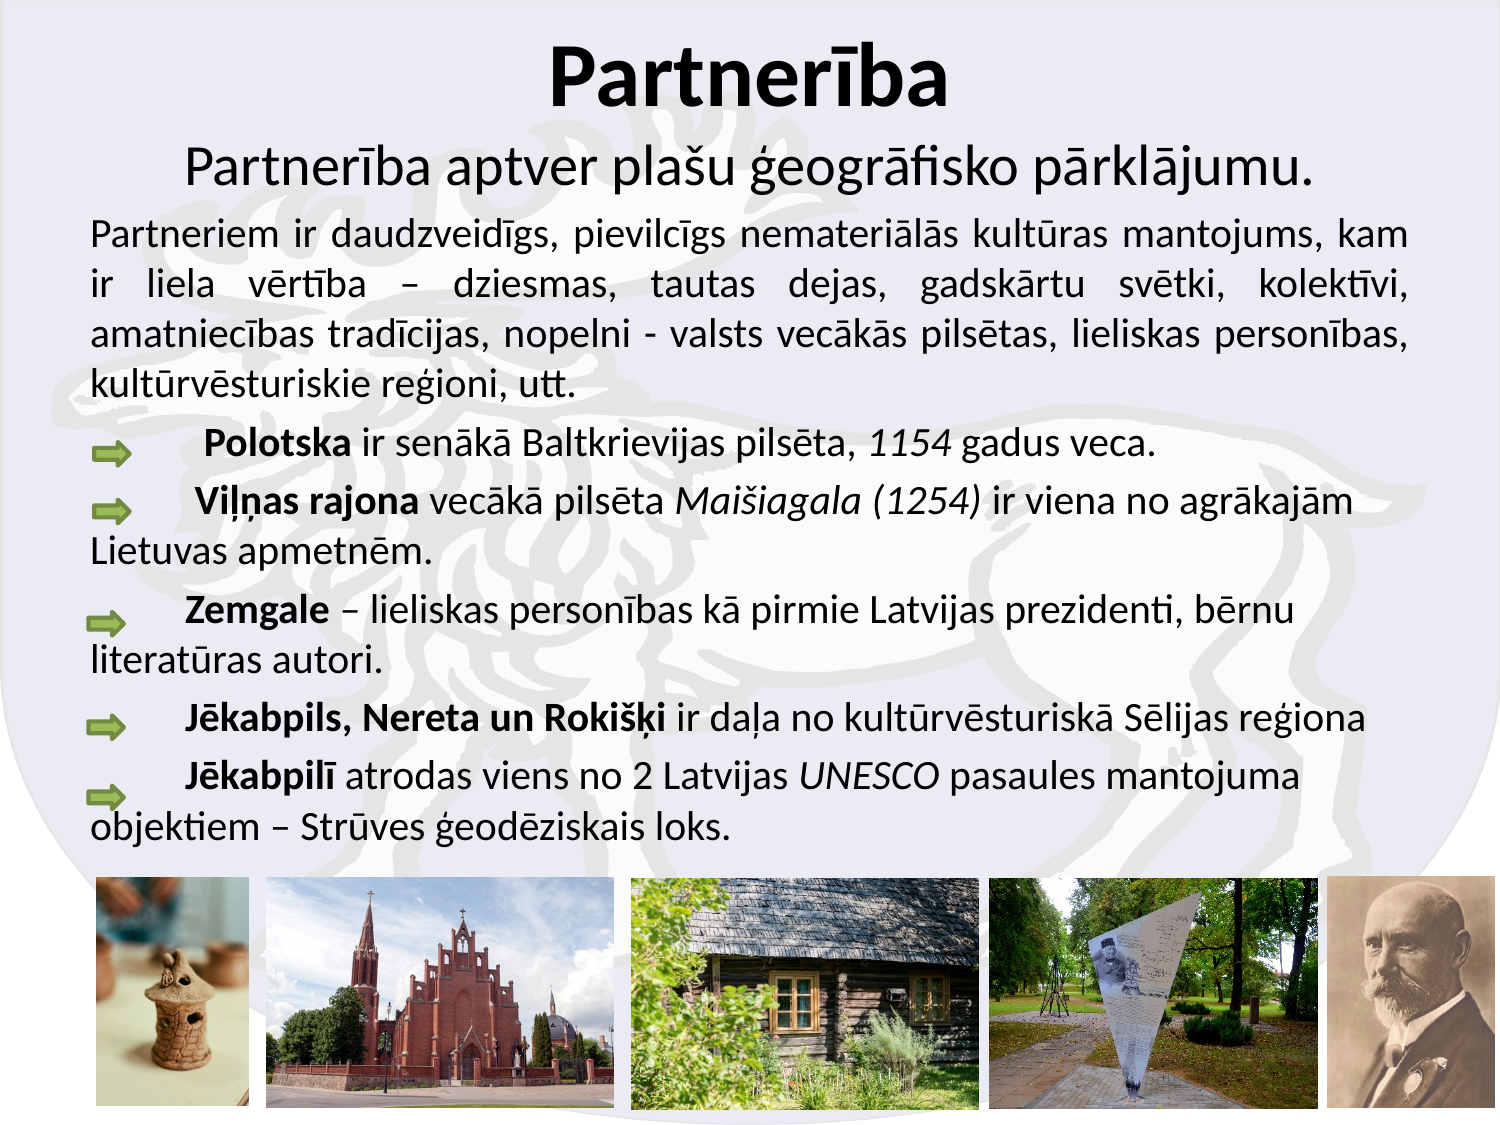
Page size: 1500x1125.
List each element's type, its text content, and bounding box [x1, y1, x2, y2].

picture [1327, 876, 1495, 1109]
picture [631, 878, 980, 1111]
text_box [92, 440, 132, 468]
text_box [86, 783, 126, 812]
text_box [92, 497, 132, 526]
picture [266, 877, 615, 1108]
picture [988, 878, 1318, 1109]
picture [96, 877, 249, 1107]
text_box [86, 713, 126, 742]
list Partnerība aptver plašu ģeogrāfisko pārklājumu. Partneriem ir daudzveidīgs, pievilcīgs nemateriālās kultūras mantojums, kam ir liela vērtība – dziesmas, tautas dejas, gadskārtu svētki, kolektīvi, amatniecības tradīcijas, nopelni - valsts vecākās pilsētas, lieliskas personības, kultūrvēsturiskie reģioni, utt. Polotska ir senākā Baltkrievijas pilsēta, 1154 gadus veca. Viļņas rajona vecākā pilsēta Maišiagala (1254) ir viena no agrākajām Lietuvas apmetnēm. Zemgale – lieliskas personības kā pirmie Latvijas prezidenti, bērnu literatūras autori. Jēkabpils, Nereta un Rokišķi ir daļa no kultūrvēsturiskā Sēlijas reģiona Jēkabpilī atrodas viens no 2 Latvijas UNESCO pasaules mantojuma objektiem – Strūves ģeodēziskais loks. [75, 120, 1425, 1005]
title Partnerība [75, 19, 1425, 120]
text_box [86, 609, 126, 638]
